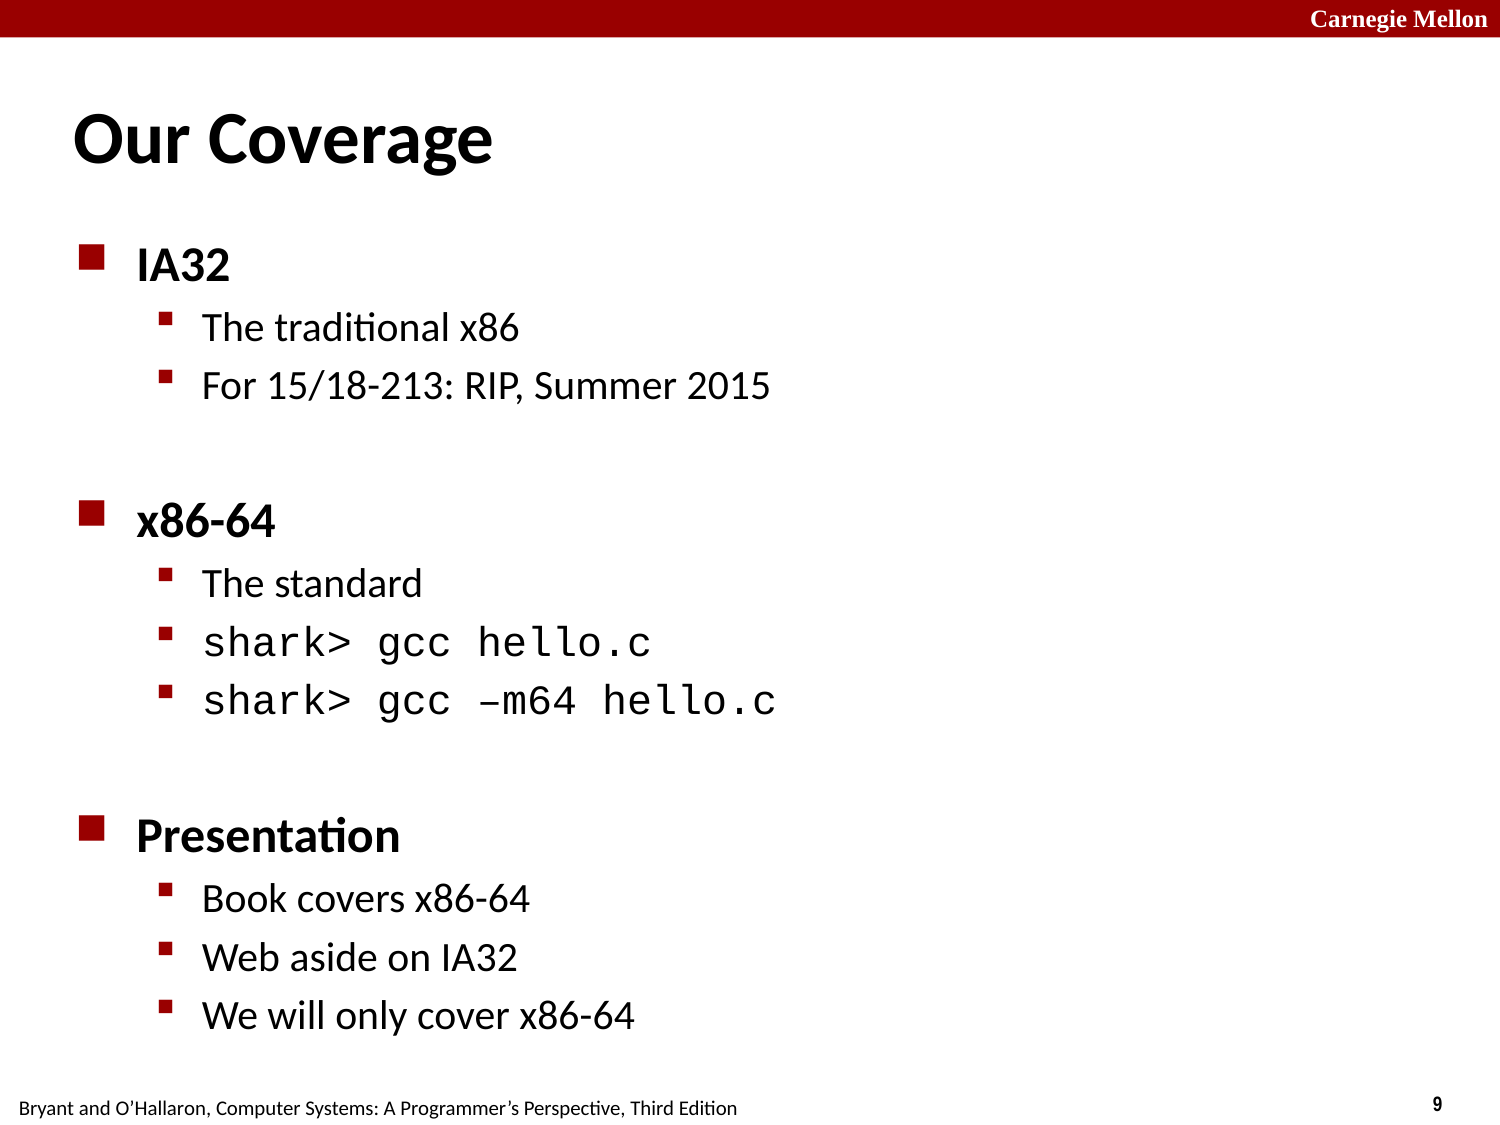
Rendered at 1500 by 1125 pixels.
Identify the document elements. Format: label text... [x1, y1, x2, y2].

title Our Coverage [58, 71, 1305, 197]
list IA32 The traditional x86 For 15/18-213: RIP, Summer 2015 x86-64 The standard shark> gcc hello.c shark> gcc –m64 hello.c Presentation Book covers x86-64 Web aside on IA32 We will only cover x86-64 [64, 223, 1361, 1040]
